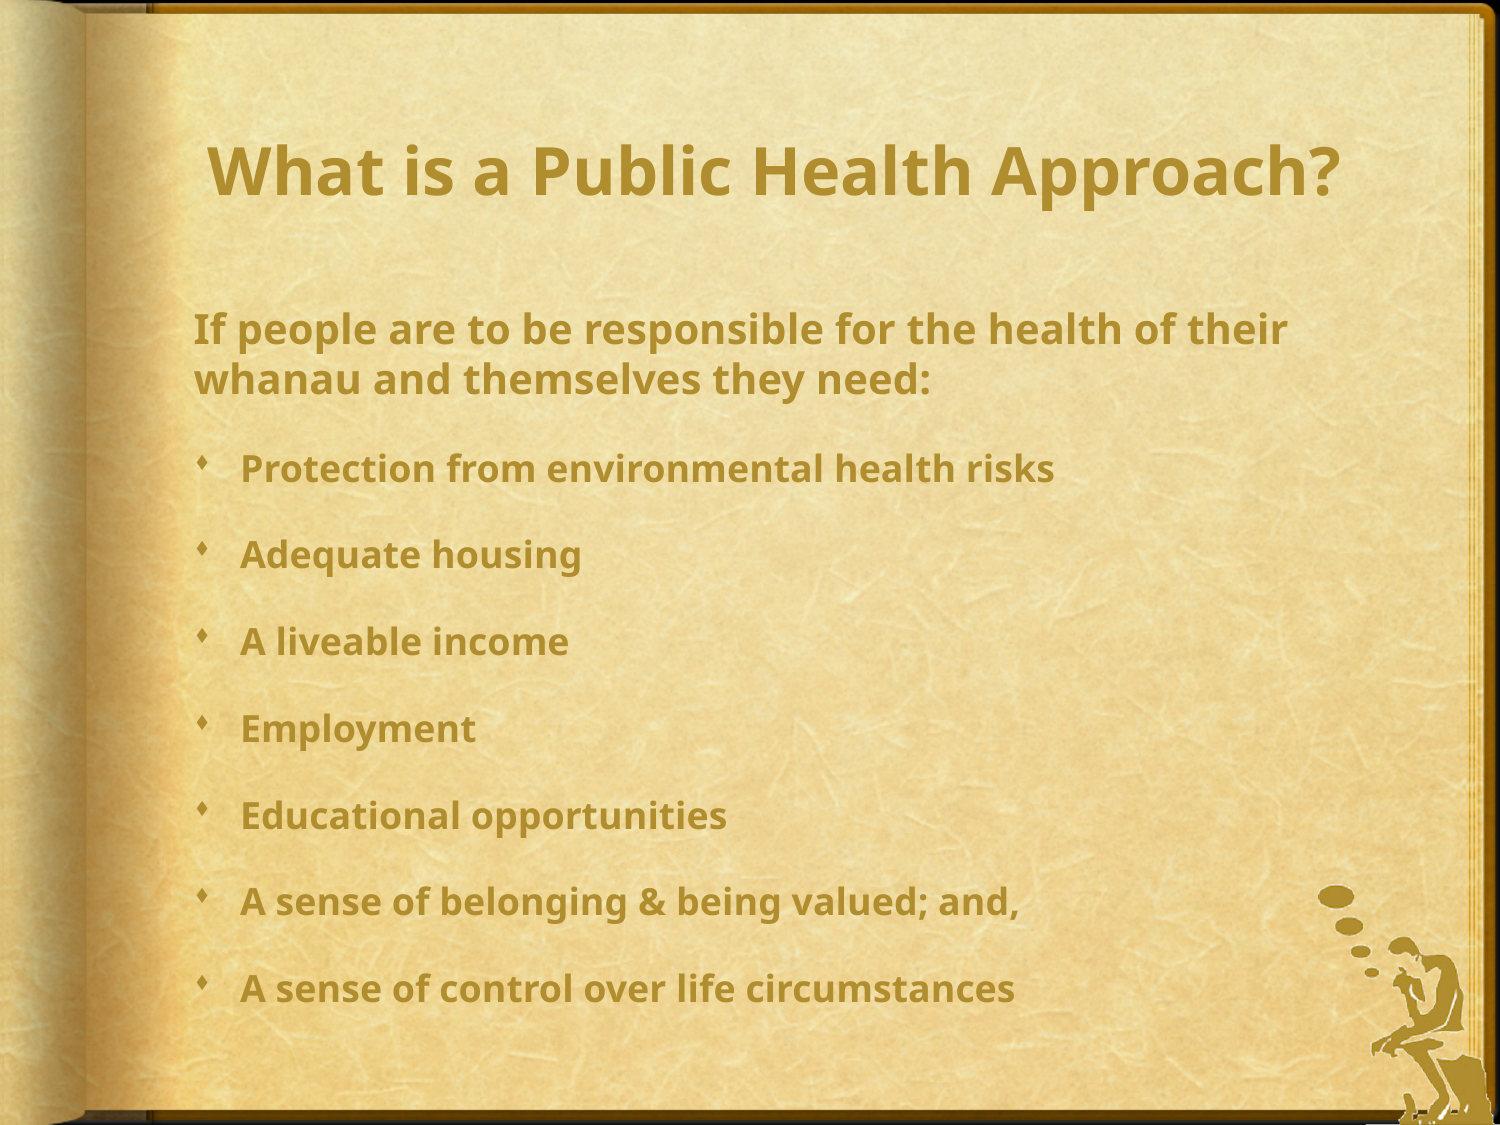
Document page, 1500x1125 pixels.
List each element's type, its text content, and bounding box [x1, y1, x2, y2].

picture [0, 0, 1500, 1125]
title What is a Public Health Approach? [178, 45, 1372, 265]
list If people are to be responsible for the health of their whanau and themselves they need: Protection from environmental health risks Adequate housing A liveable income Employment Educational opportunities A sense of belonging & being valued; and, A sense of control over life circumstances [178, 295, 1372, 1005]
